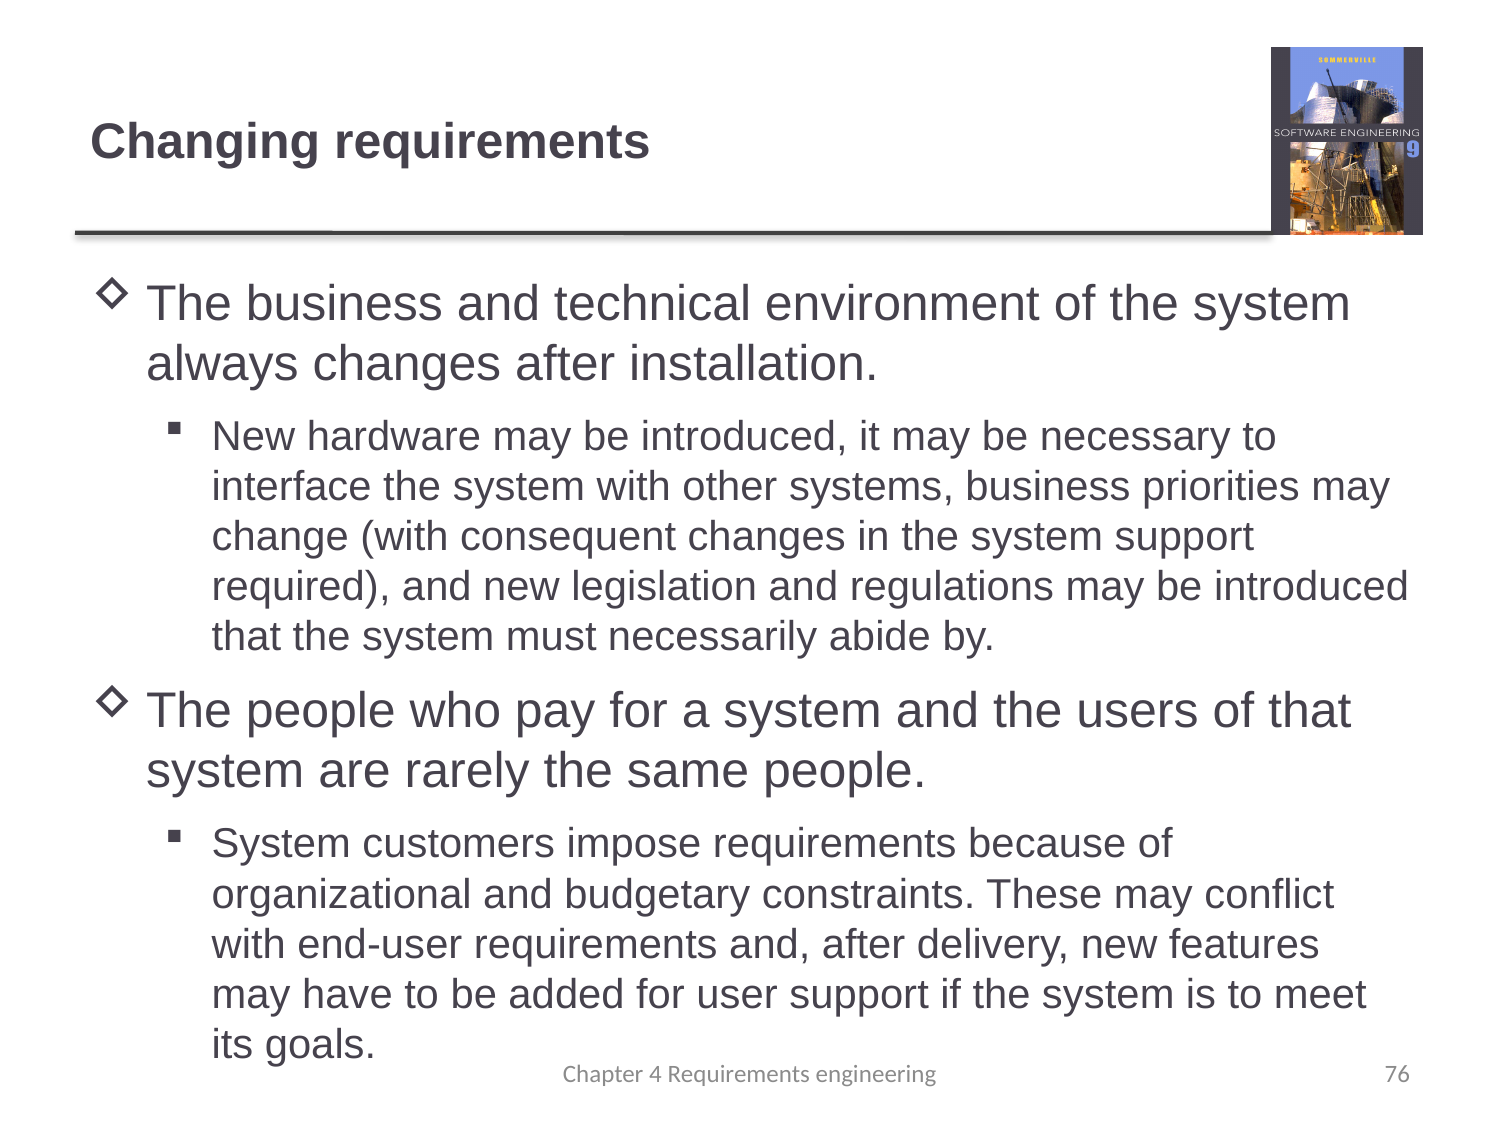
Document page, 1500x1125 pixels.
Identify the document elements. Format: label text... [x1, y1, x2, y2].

title Changing requirements [74, 44, 1272, 233]
list The business and technical environment of the system always changes after installation. New hardware may be introduced, it may be necessary to interface the system with other systems, business priorities may change (with consequent changes in the system support required), and new legislation and regulations may be introduced that the system must necessarily abide by. The people who pay for a system and the users of that system are rarely the same people. System customers impose requirements because of organizational and budgetary constraints. These may conflict with end-user requirements and, after delivery, new features may have to be added for user support if the system is to meet its goals. [75, 262, 1425, 1005]
footer Chapter 4 Requirements engineering [512, 1042, 988, 1103]
picture [1272, 47, 1423, 235]
slide_number 76 [1074, 1042, 1425, 1103]
